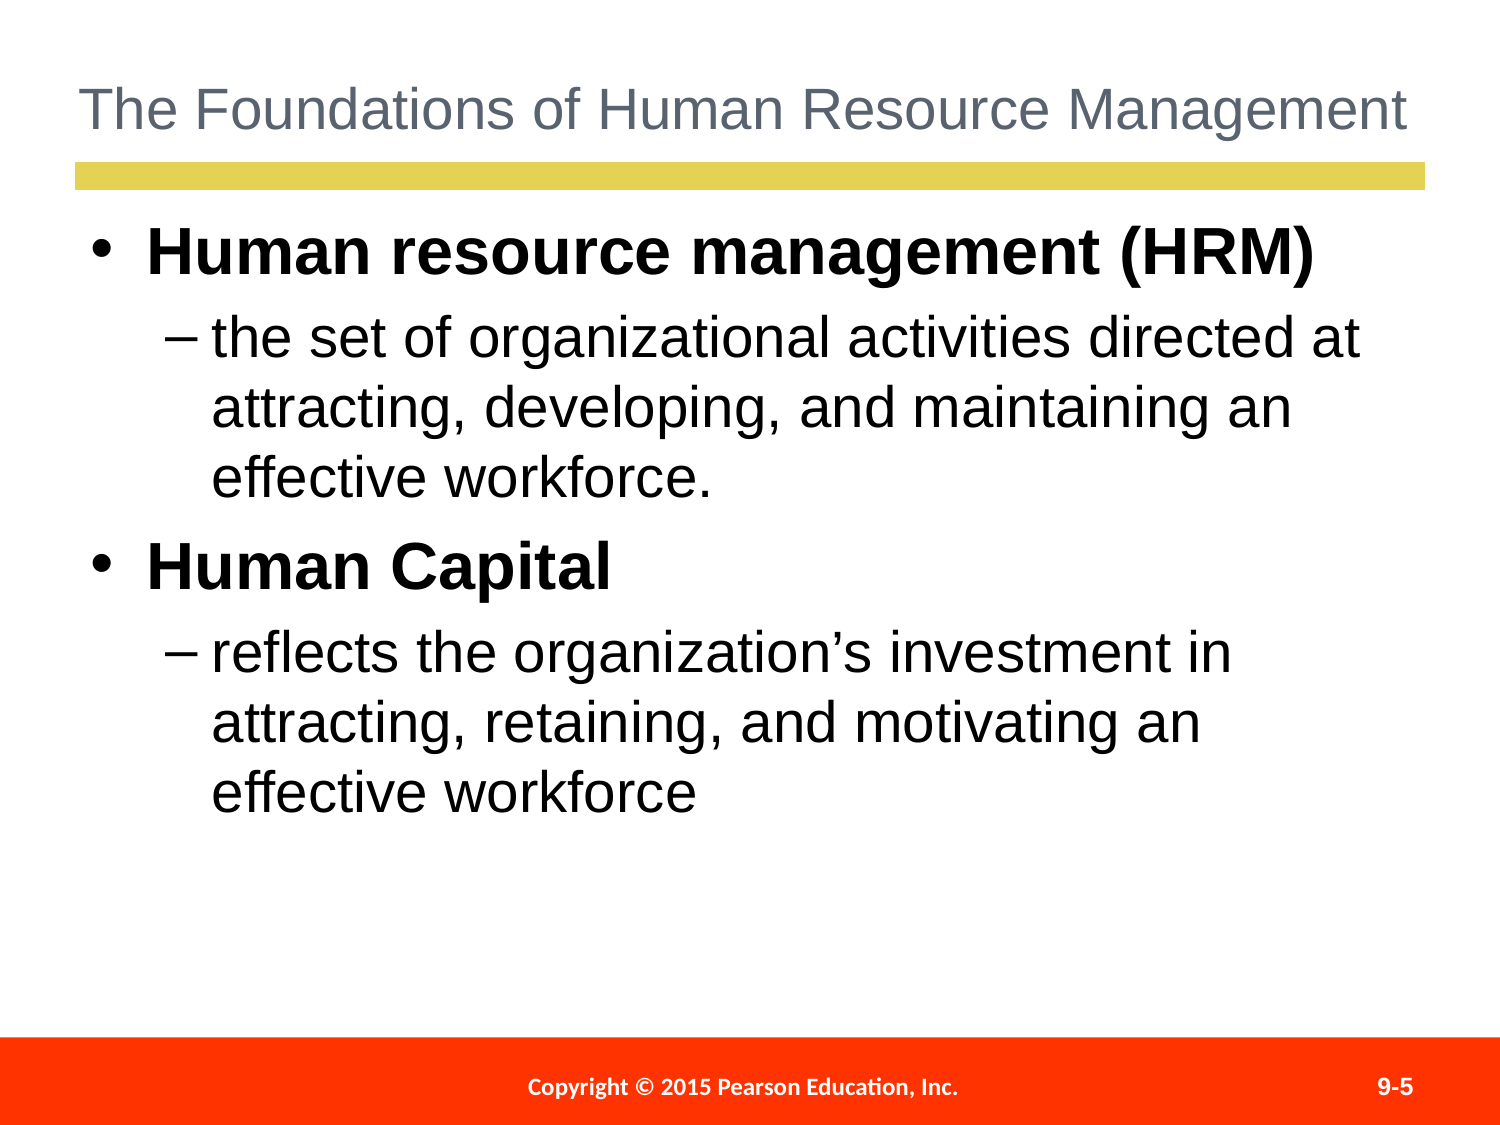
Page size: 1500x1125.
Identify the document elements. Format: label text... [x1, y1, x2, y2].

list Human resource management (HRM) the set of organizational activities directed at attracting, developing, and maintaining an effective workforce. Human Capital reflects the organization’s investment in attracting, retaining, and motivating an effective workforce [74, 199, 1426, 1006]
title The Foundations of Human Resource Management [49, 12, 1438, 201]
